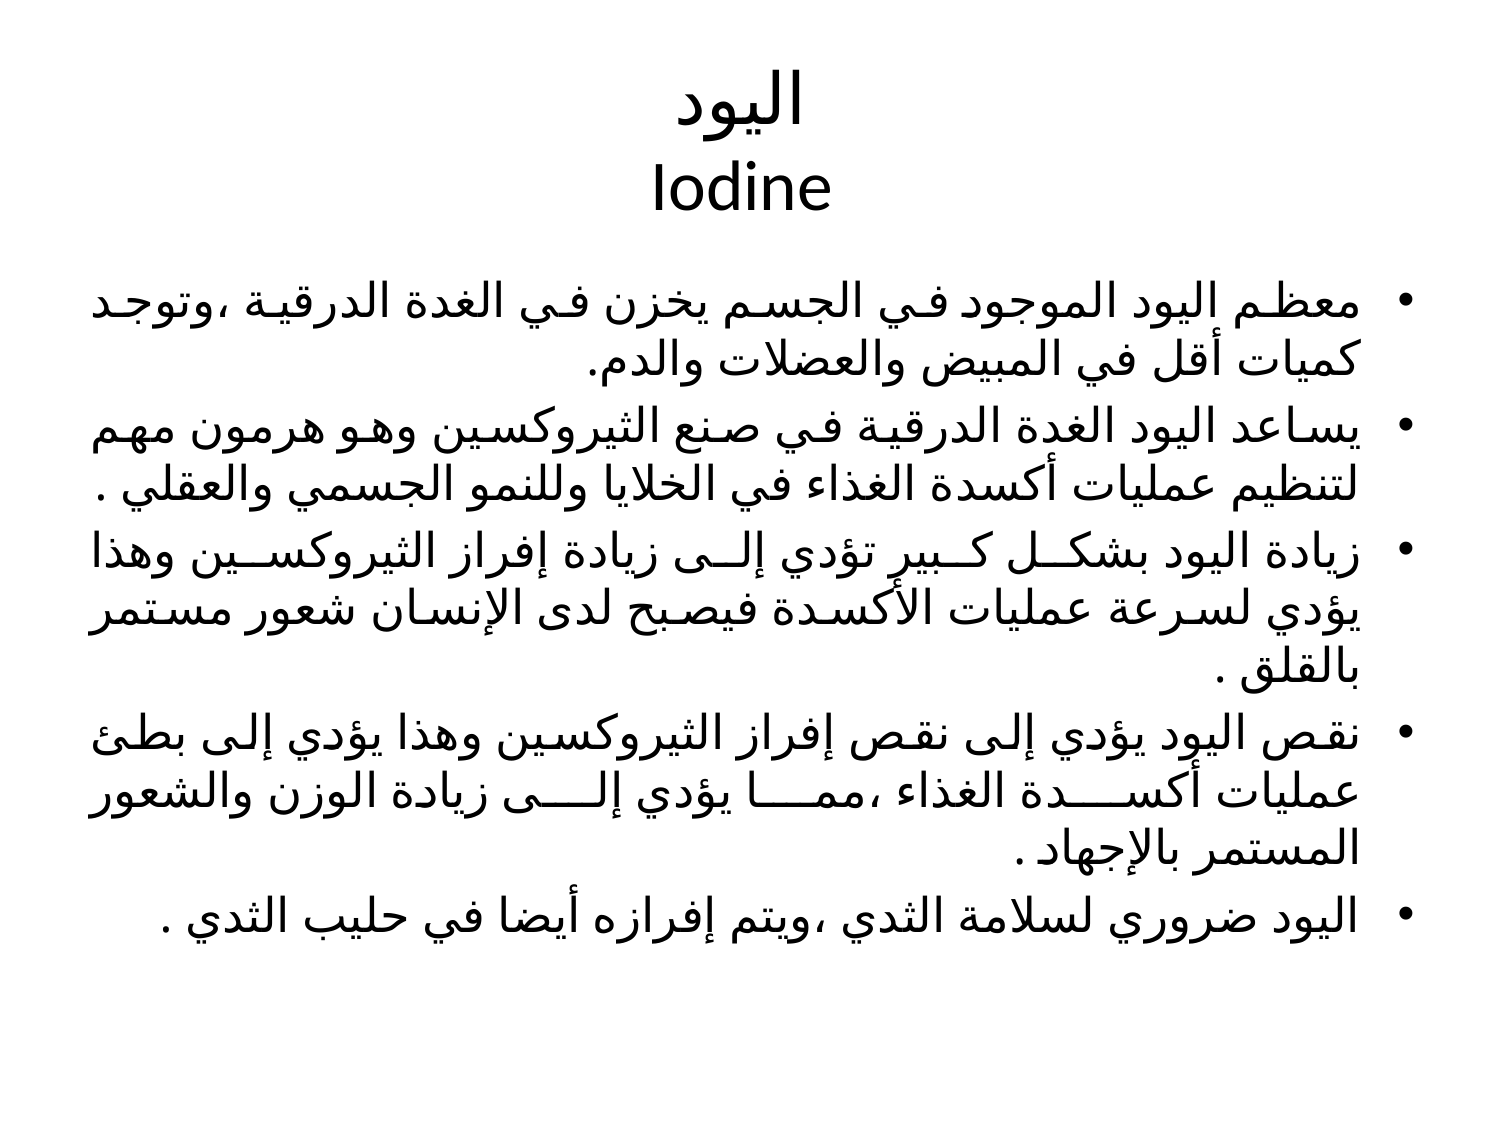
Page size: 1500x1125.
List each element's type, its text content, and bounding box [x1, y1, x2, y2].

title اليود Iodine [75, 45, 1425, 233]
list معظم اليود الموجود في الجسم يخزن في الغدة الدرقية ،وتوجد كميات أقل في المبيض والعضلات والدم. يساعد اليود الغدة الدرقية في صنع الثيروكسين وهو هرمون مهم لتنظيم عمليات أكسدة الغذاء في الخلايا وللنمو الجسمي والعقلي . زيادة اليود بشكل كبير تؤدي إلى زيادة إفراز الثيروكسين وهذا يؤدي لسرعة عمليات الأكسدة فيصبح لدى الإنسان شعور مستمر بالقلق . نقص اليود يؤدي إلى نقص إفراز الثيروكسين وهذا يؤدي إلى بطئ عمليات أكسدة الغذاء ،مما يؤدي إلى زيادة الوزن والشعور المستمر بالإجهاد . اليود ضروري لسلامة الثدي ،ويتم إفرازه أيضا في حليب الثدي . [75, 262, 1425, 1005]
